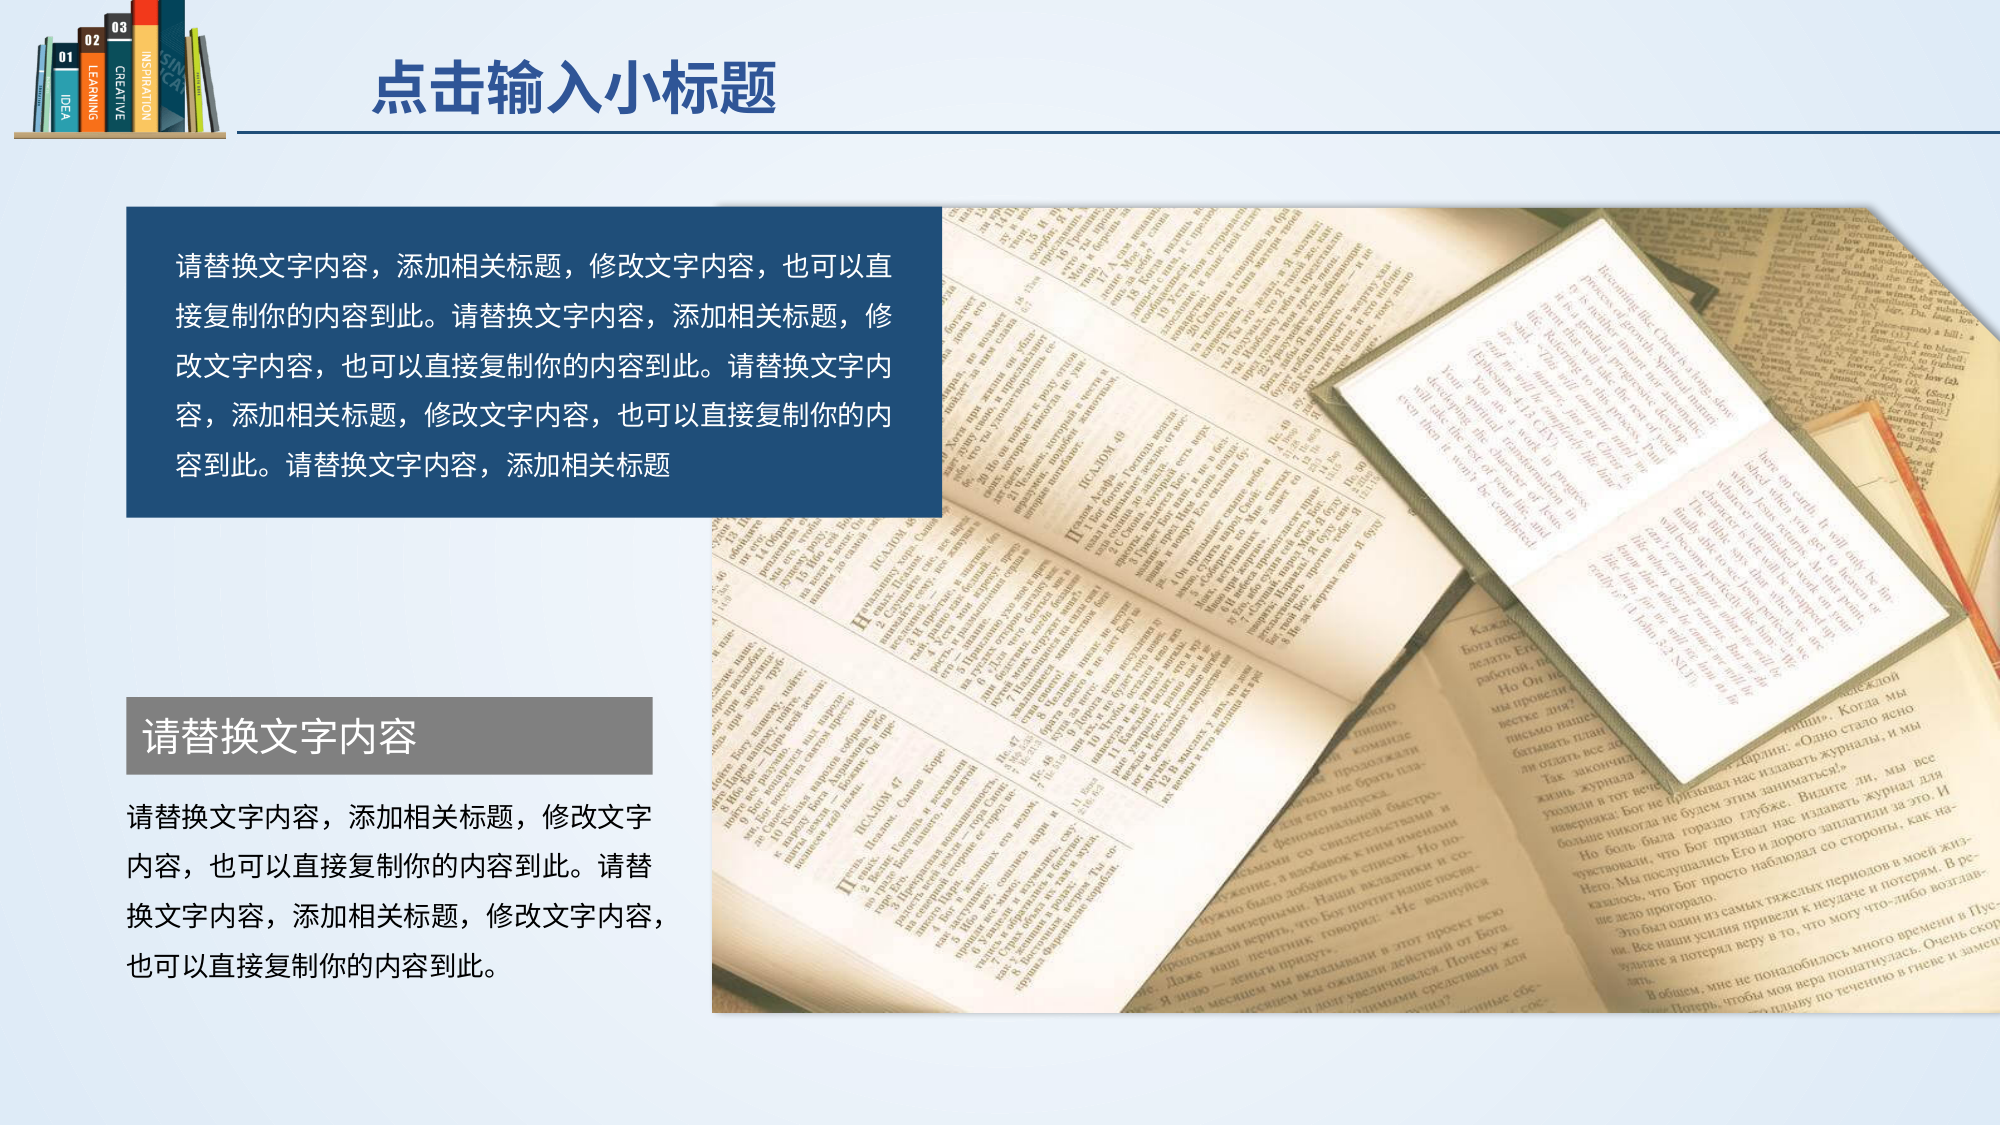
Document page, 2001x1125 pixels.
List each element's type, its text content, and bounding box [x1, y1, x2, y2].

text_box 点击输入小标题 [355, 43, 812, 129]
text_box 请替换文字内容 [125, 696, 654, 776]
picture [169, 59, 175, 67]
picture [14, 0, 226, 139]
text_box [125, 206, 943, 519]
text_box 请替换文字内容，添加相关标题，修改文字内容，也可以直接复制你的内容到此。请替换文字内容，添加相关标题，修改文字内容，也可以直接复制你的内容到此。请替换文字内容，添加相关标题，修改文字内容，也可以直接复制你的内容到此。请替换文字内容，添加相关标题 [175, 232, 893, 481]
text_box [710, 206, 2000, 1014]
text_box 请替换文字内容，添加相关标题，修改文字内容，也可以直接复制你的内容到此。请替换文字内容，添加相关标题，修改文字内容，也可以直接复制你的内容到此。 [126, 783, 653, 982]
